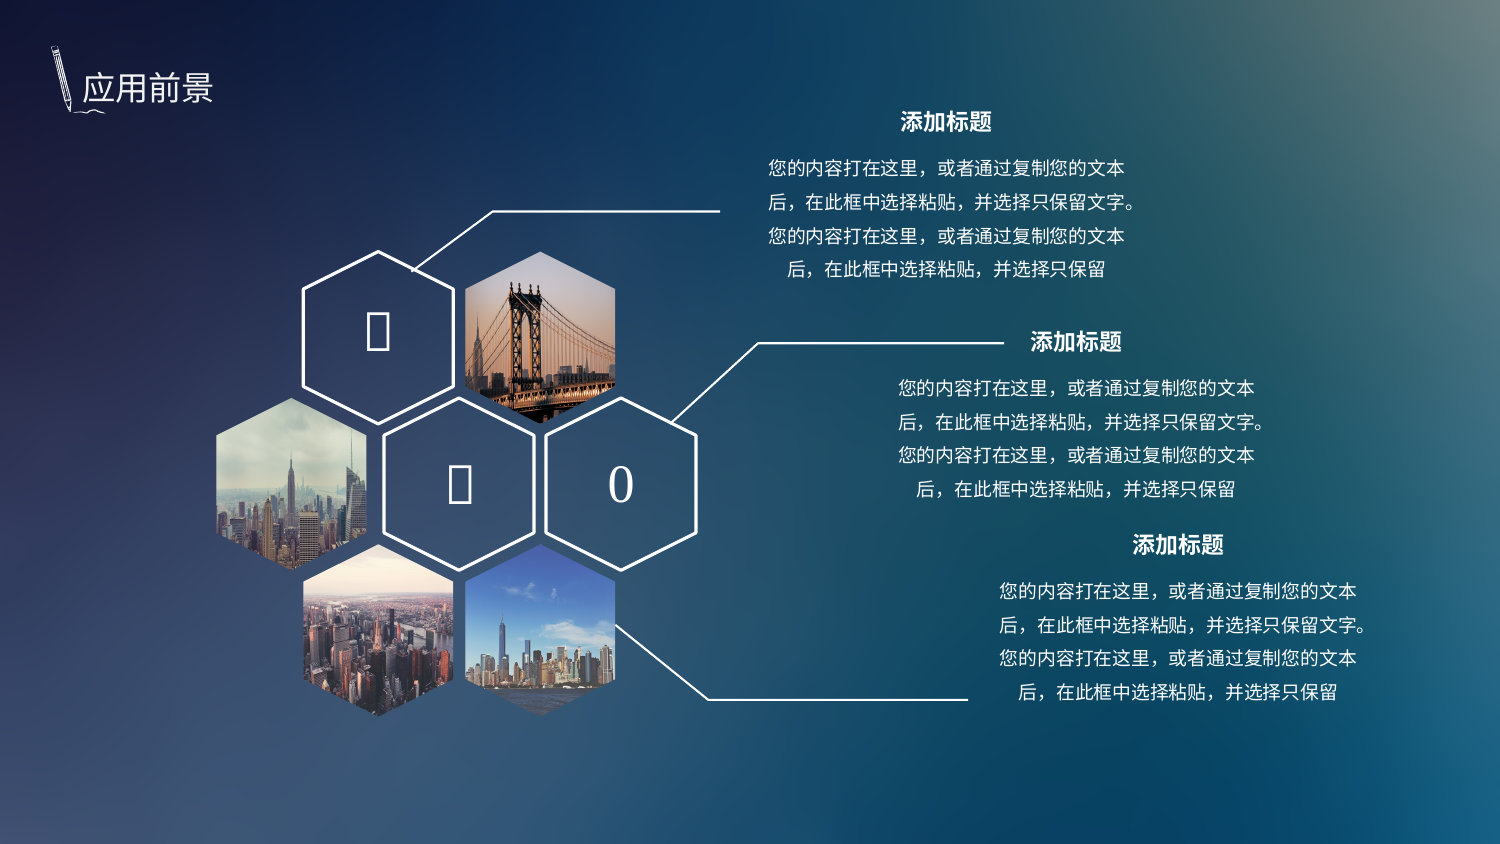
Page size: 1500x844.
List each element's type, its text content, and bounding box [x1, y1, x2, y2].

text_box [439, 211, 721, 264]
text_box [384, 397, 535, 571]
text_box [465, 251, 616, 424]
text_box [216, 397, 367, 571]
text_box [303, 544, 454, 717]
text_box [616, 625, 969, 700]
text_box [303, 251, 454, 424]
text_box 应用前景 [67, 59, 357, 115]
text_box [879, 319, 1273, 510]
text_box [465, 544, 616, 717]
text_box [545, 397, 696, 571]
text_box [749, 100, 1143, 290]
text_box [696, 343, 879, 418]
picture [0, 0, 1500, 844]
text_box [981, 522, 1375, 713]
